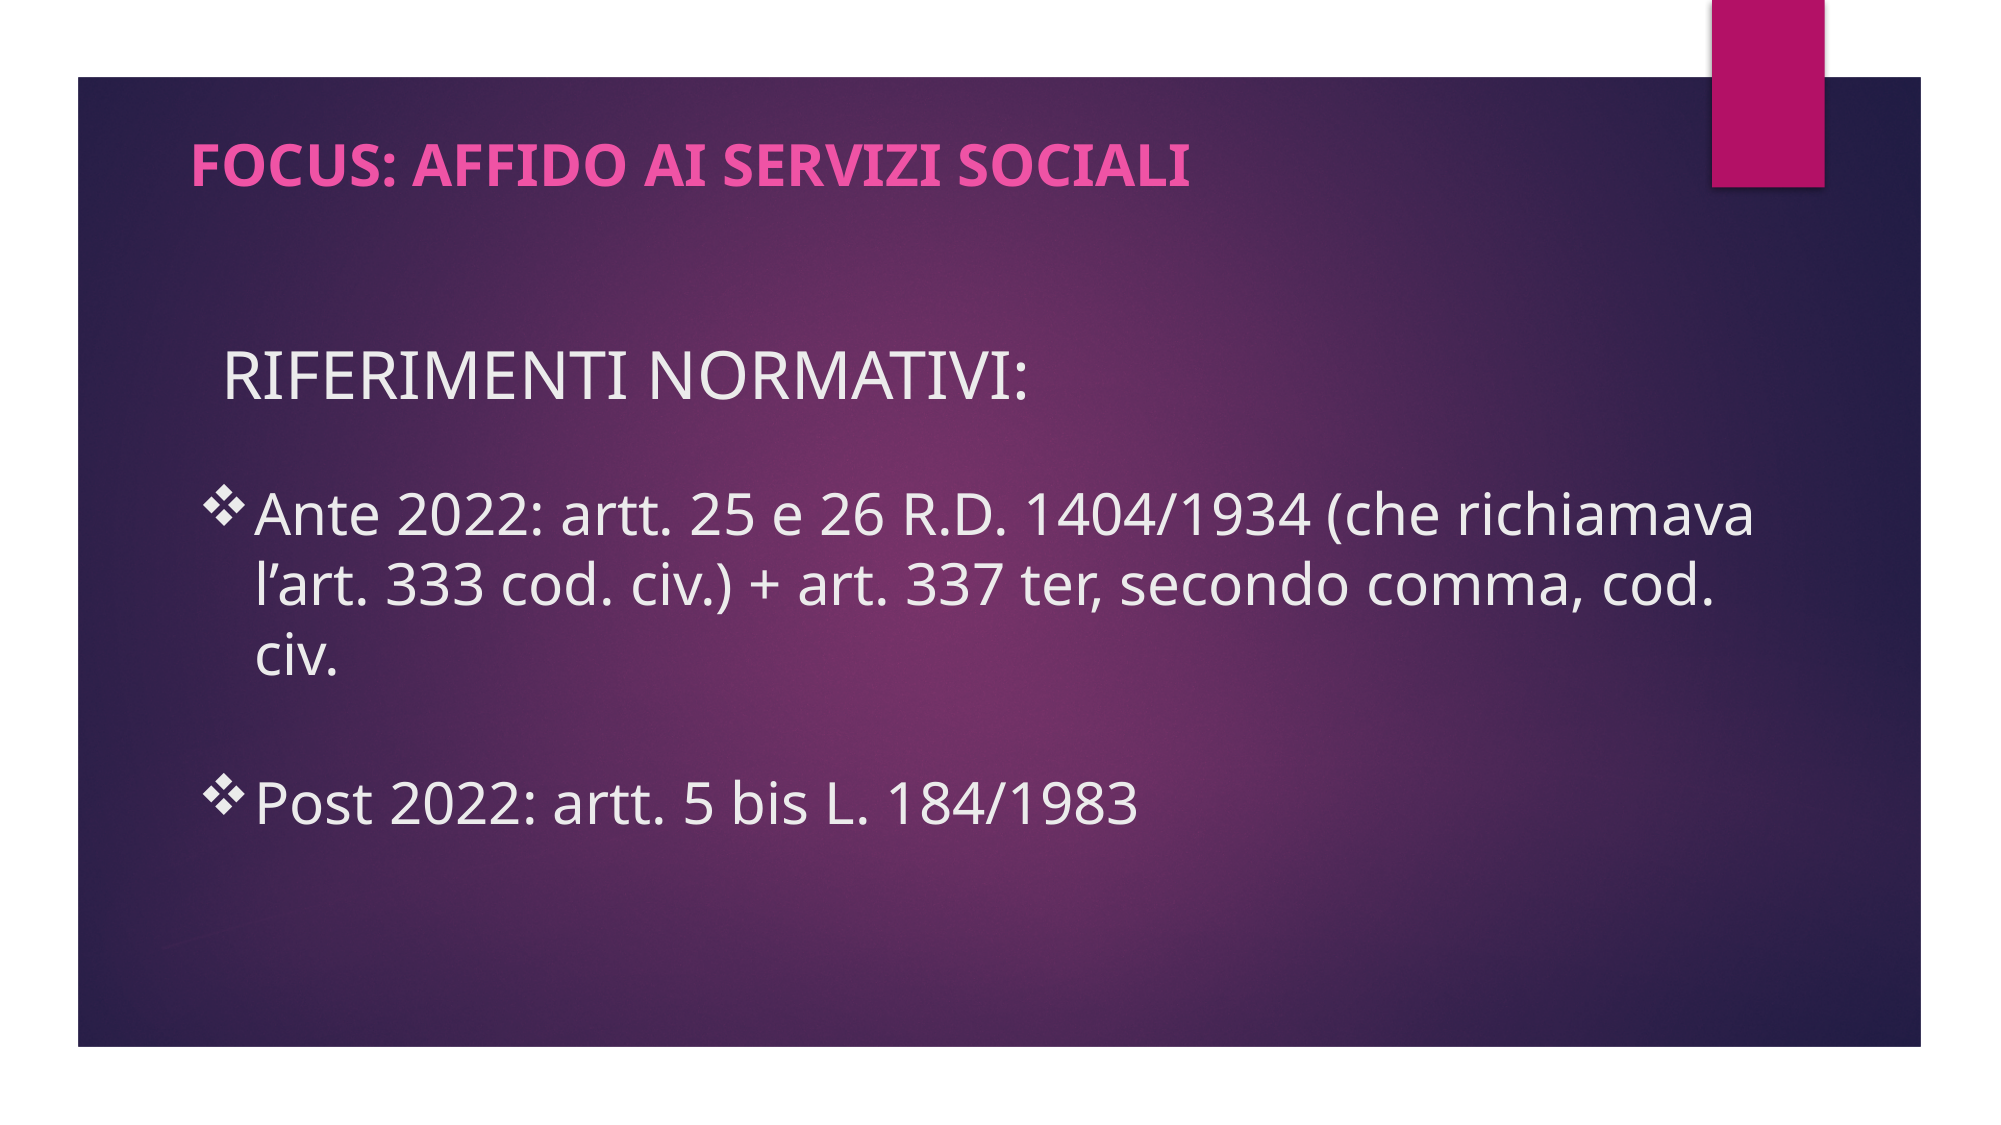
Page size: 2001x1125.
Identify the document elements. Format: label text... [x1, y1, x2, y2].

text_box RIFERIMENTI NORMATIVI: [206, 419, 1558, 501]
title Ante 2022: artt. 25 e 26 R.D. 1404/1934 (che richiamava l’art. 333 cod. civ.) + art. 337 ter, secondo comma, cod. civ. [183, 460, 1794, 539]
text_box Post 2022: artt. 5 bis L. 184/1983 [183, 539, 1794, 964]
subtitle FOCUS: AFFIDO AI SERVIZI SOCIALI [174, 120, 1630, 294]
